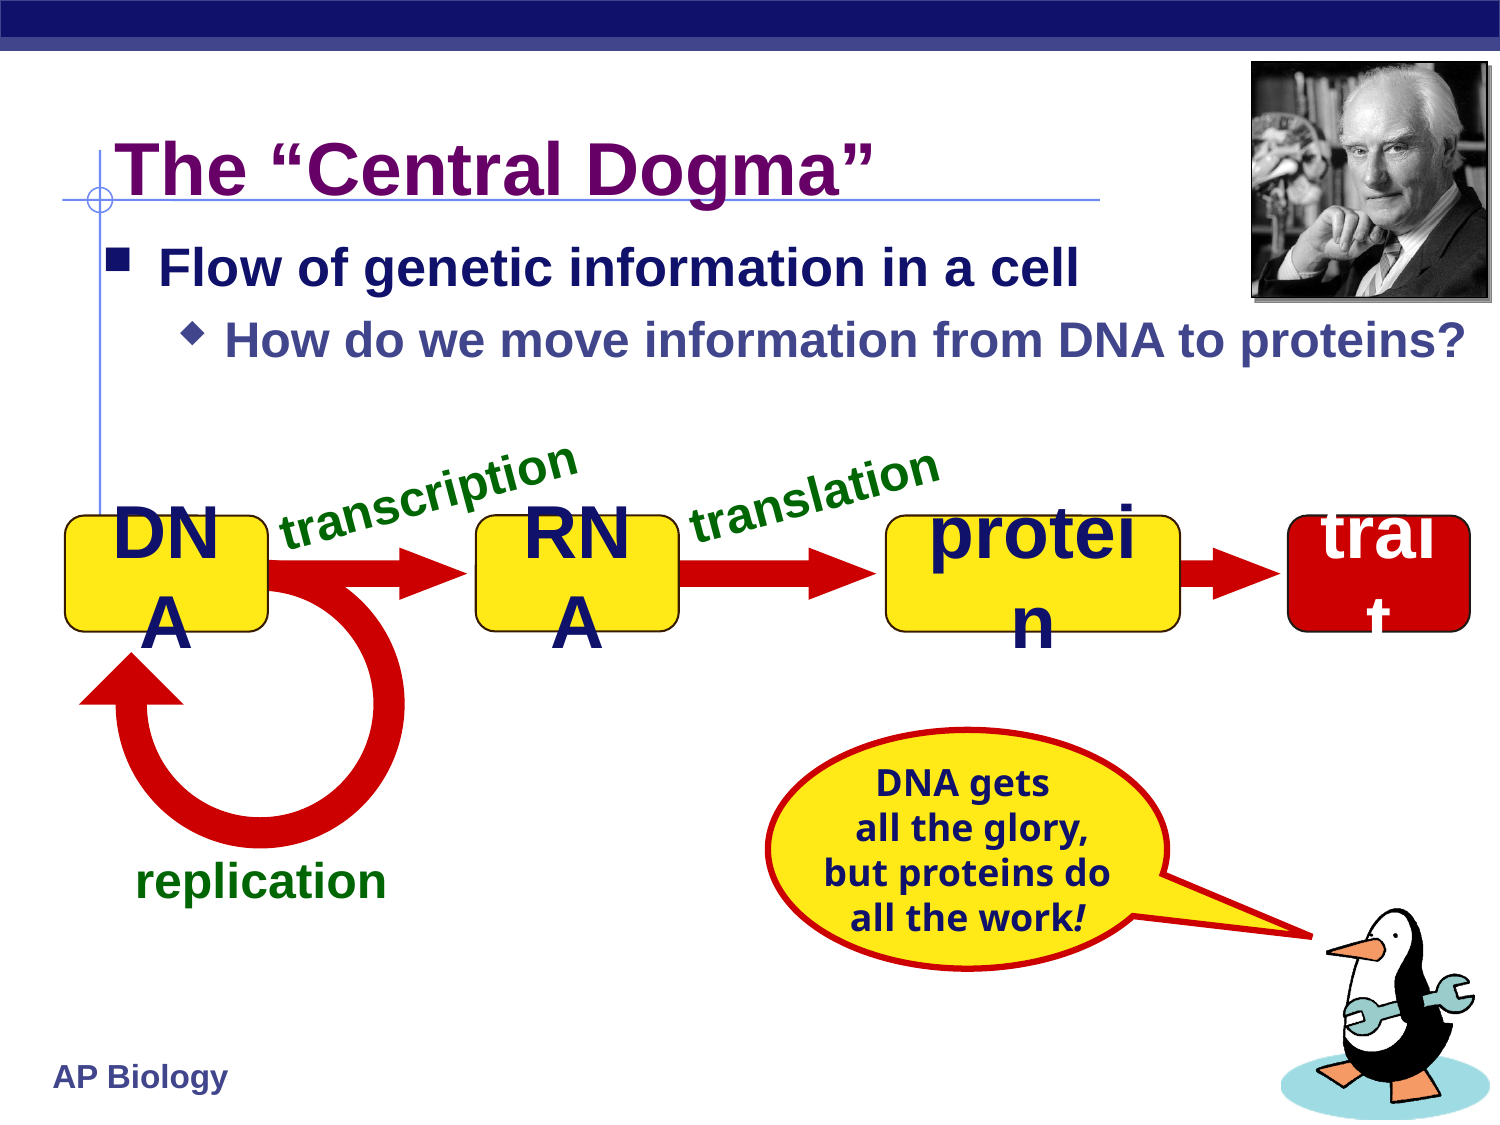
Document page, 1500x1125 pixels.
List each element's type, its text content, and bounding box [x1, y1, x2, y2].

text_box transcription [256, 412, 600, 572]
text_box protein [885, 515, 1181, 632]
text_box [80, 560, 404, 841]
title The “Central Dogma” [99, 112, 1246, 224]
text_box translation [666, 419, 962, 566]
text_box [301, 548, 466, 599]
text_box DNA [64, 515, 268, 632]
text_box replication [119, 841, 403, 917]
text_box trait [1287, 515, 1470, 632]
text_box [1181, 548, 1279, 599]
picture [1251, 62, 1487, 297]
picture [1281, 907, 1491, 1121]
text_box [679, 548, 875, 599]
text_box RNA [475, 515, 679, 632]
text_box DNA gets all the glory, but proteins do all the work! [767, 729, 1276, 969]
list Flow of genetic information in a cell How do we move information from DNA to proteins? [87, 224, 1500, 413]
